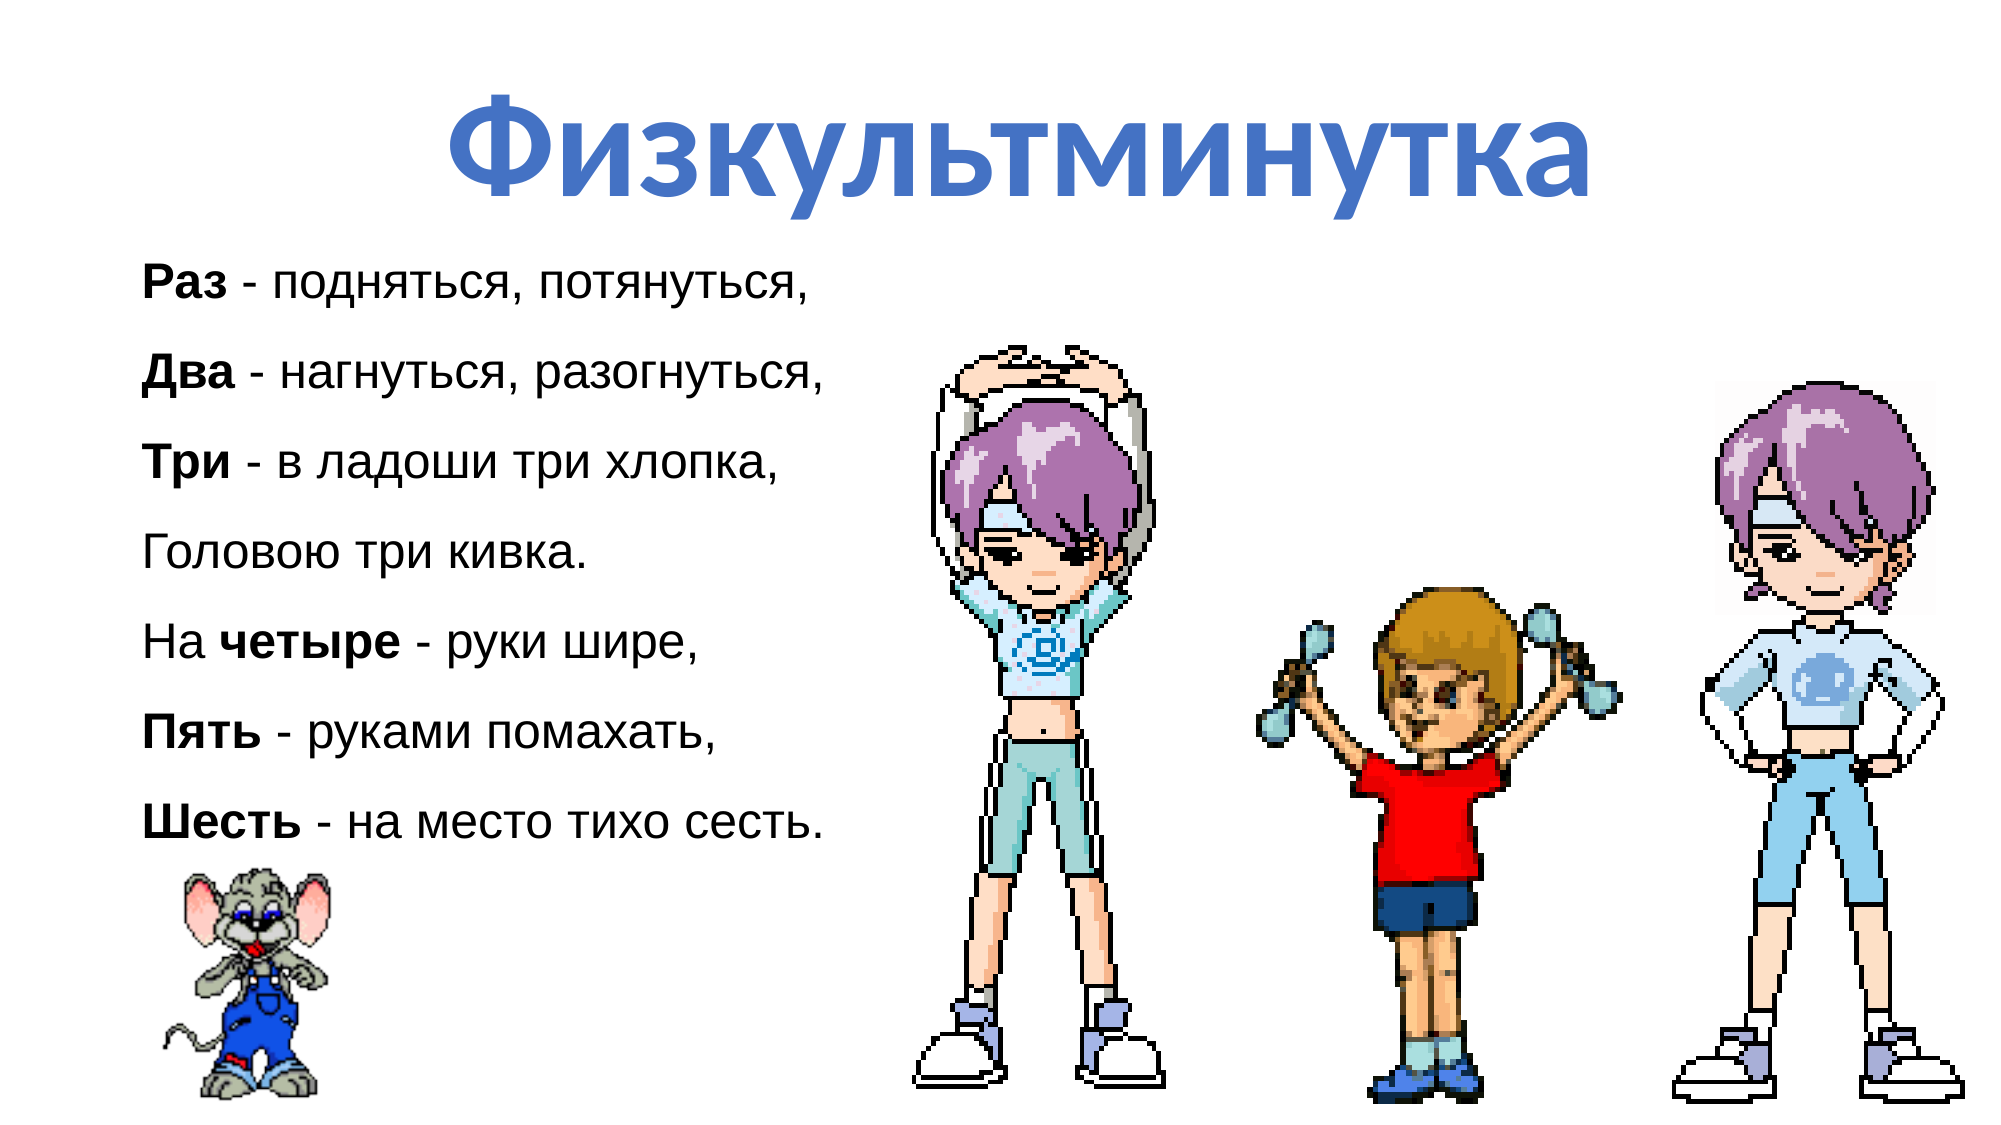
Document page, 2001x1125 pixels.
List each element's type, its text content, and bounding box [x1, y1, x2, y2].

text_box Раз - подняться, потянуться, Два - нагнуться, разогнуться, Три - в ладоши три хлопка, Головою три кивка. На четыре - руки шире, Пять - руками помахать, Шесть - на место тихо сесть. [126, 210, 1127, 856]
picture [126, 850, 380, 1104]
picture [624, 288, 1965, 1104]
text_box Физкультминутка [431, 39, 1612, 235]
